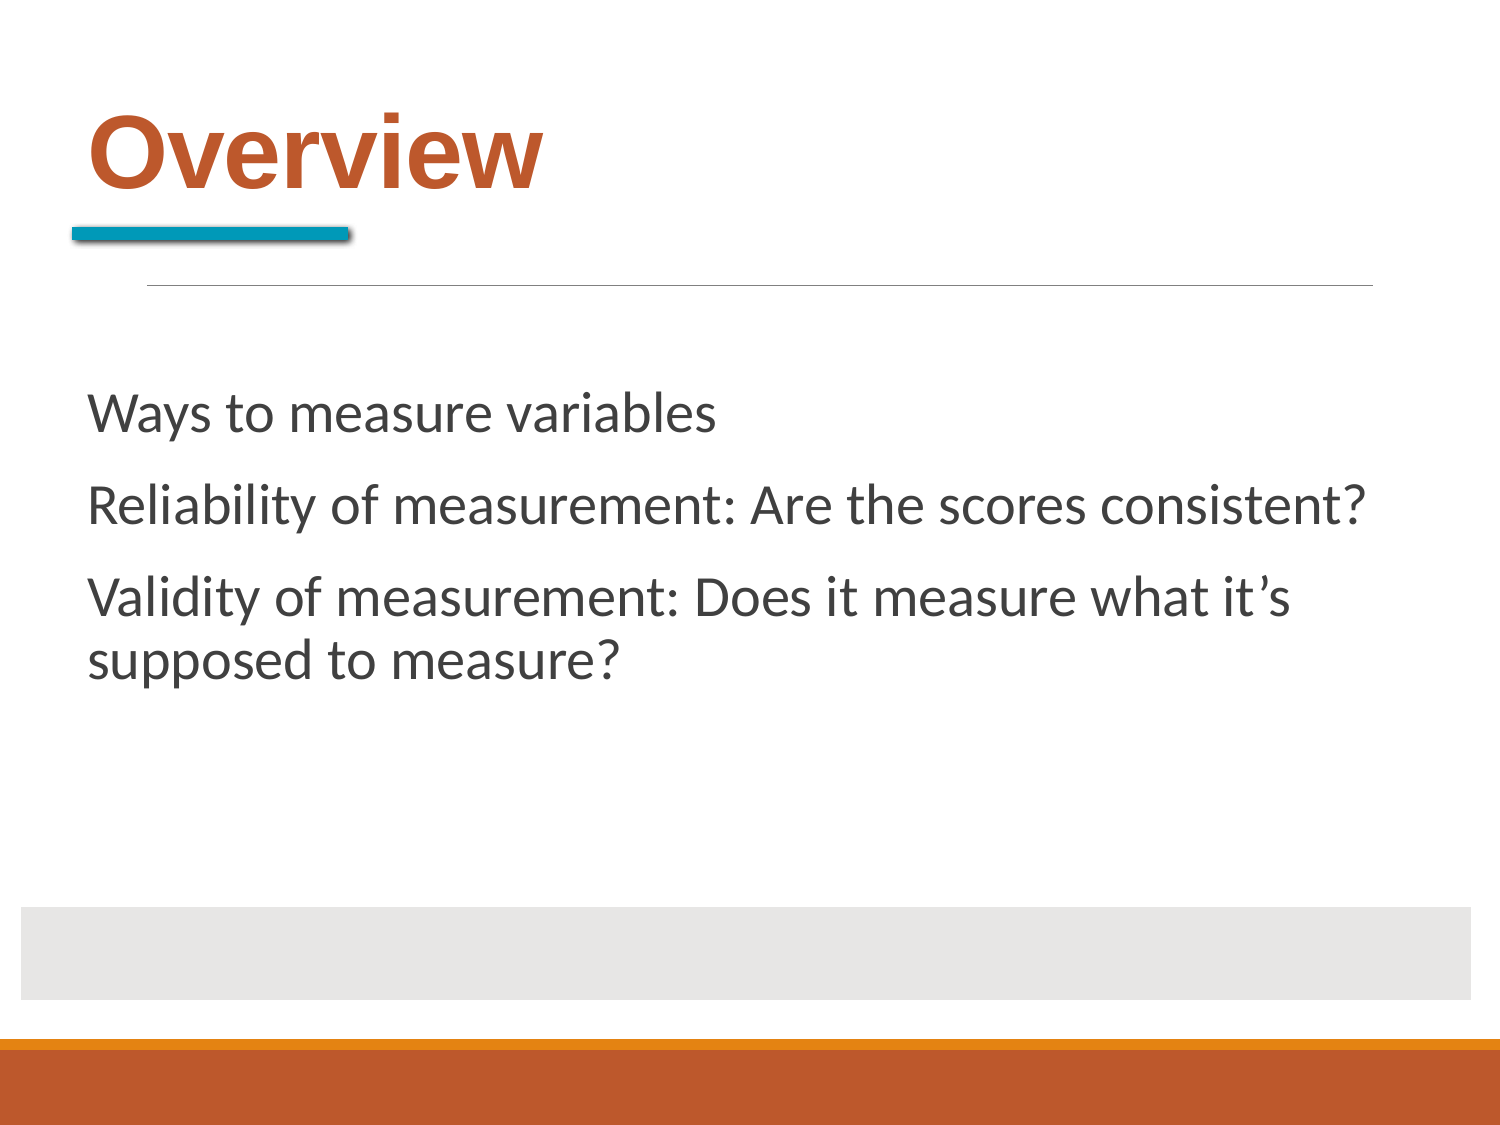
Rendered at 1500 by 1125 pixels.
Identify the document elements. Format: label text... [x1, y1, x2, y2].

title Overview [72, 29, 1423, 218]
list Ways to measure variables Reliability of measurement: Are the scores consistent? Validity of measurement: Does it measure what it’s supposed to measure? [72, 374, 1423, 973]
